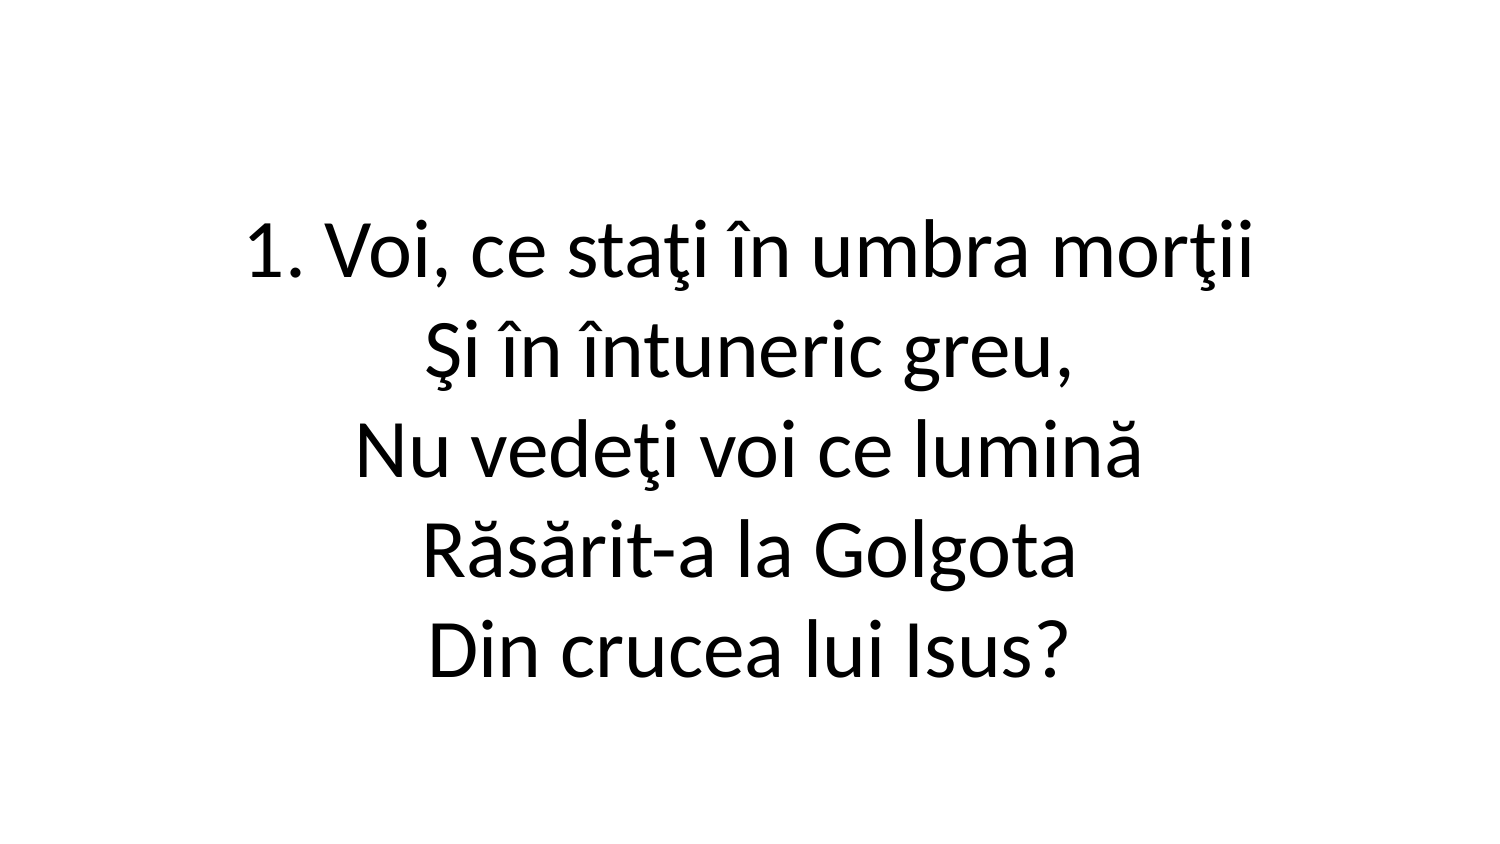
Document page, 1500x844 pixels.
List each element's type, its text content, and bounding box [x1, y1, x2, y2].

text_box 1. Voi, ce staţi în umbra morţii Şi în întuneric greu, Nu vedeţi voi ce lumină Răsărit-a la Golgota Din crucea lui Isus? [228, 142, 1272, 702]
